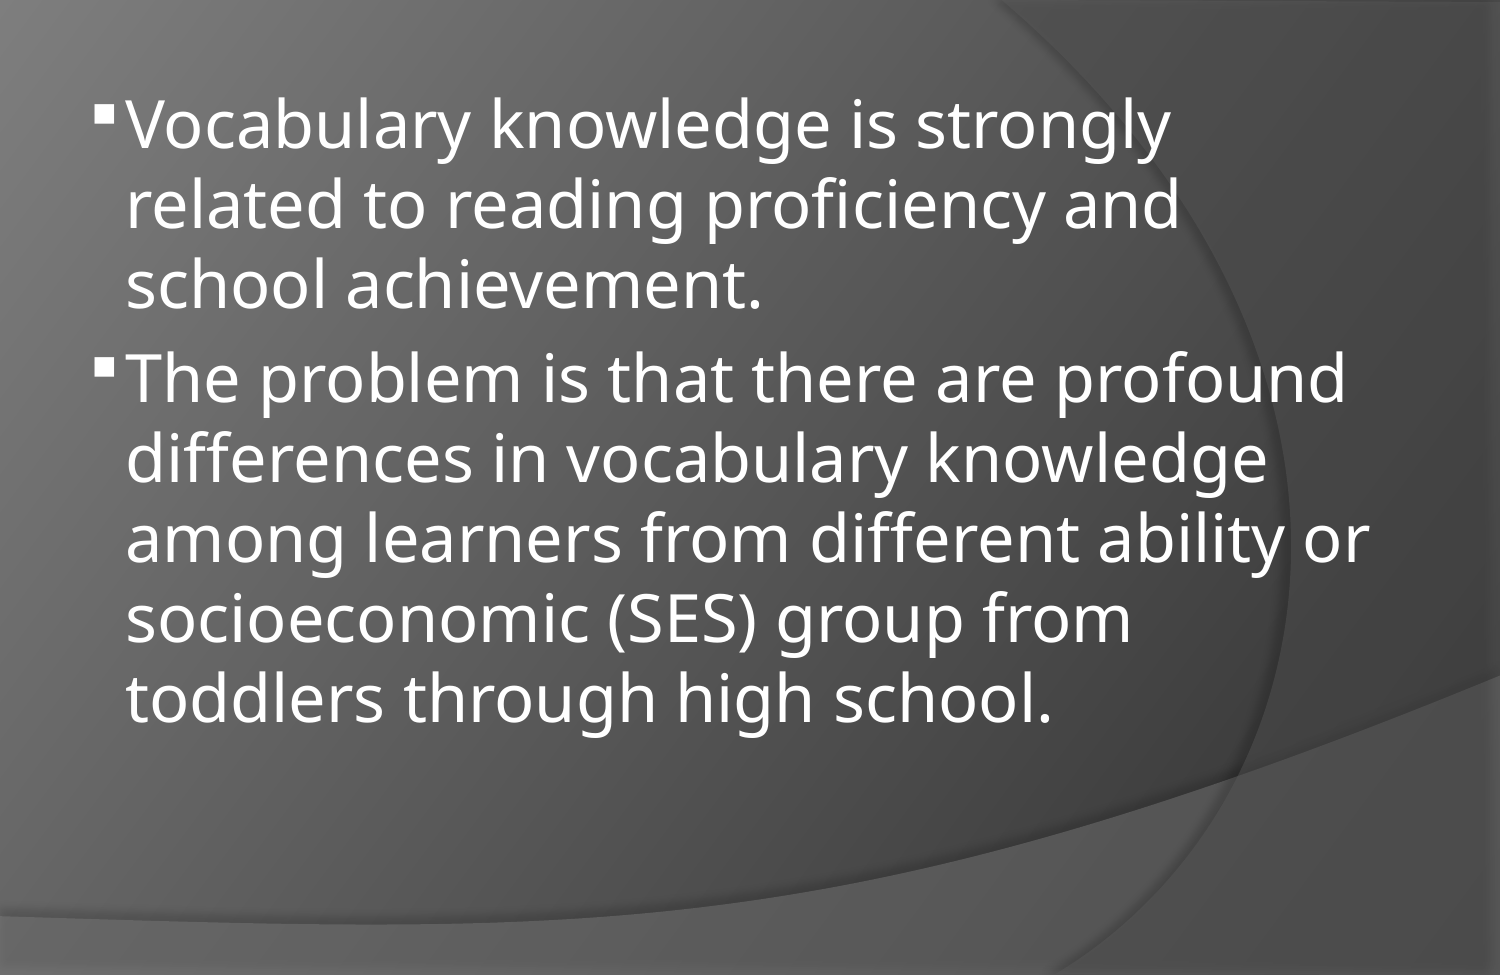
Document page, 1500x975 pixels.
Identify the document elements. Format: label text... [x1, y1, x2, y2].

text_box Vocabulary knowledge is strongly related to reading proficiency and school achievement. The problem is that there are profound differences in vocabulary knowledge among learners from different ability or socioeconomic (SES) group from toddlers through high school. [74, 75, 1413, 863]
